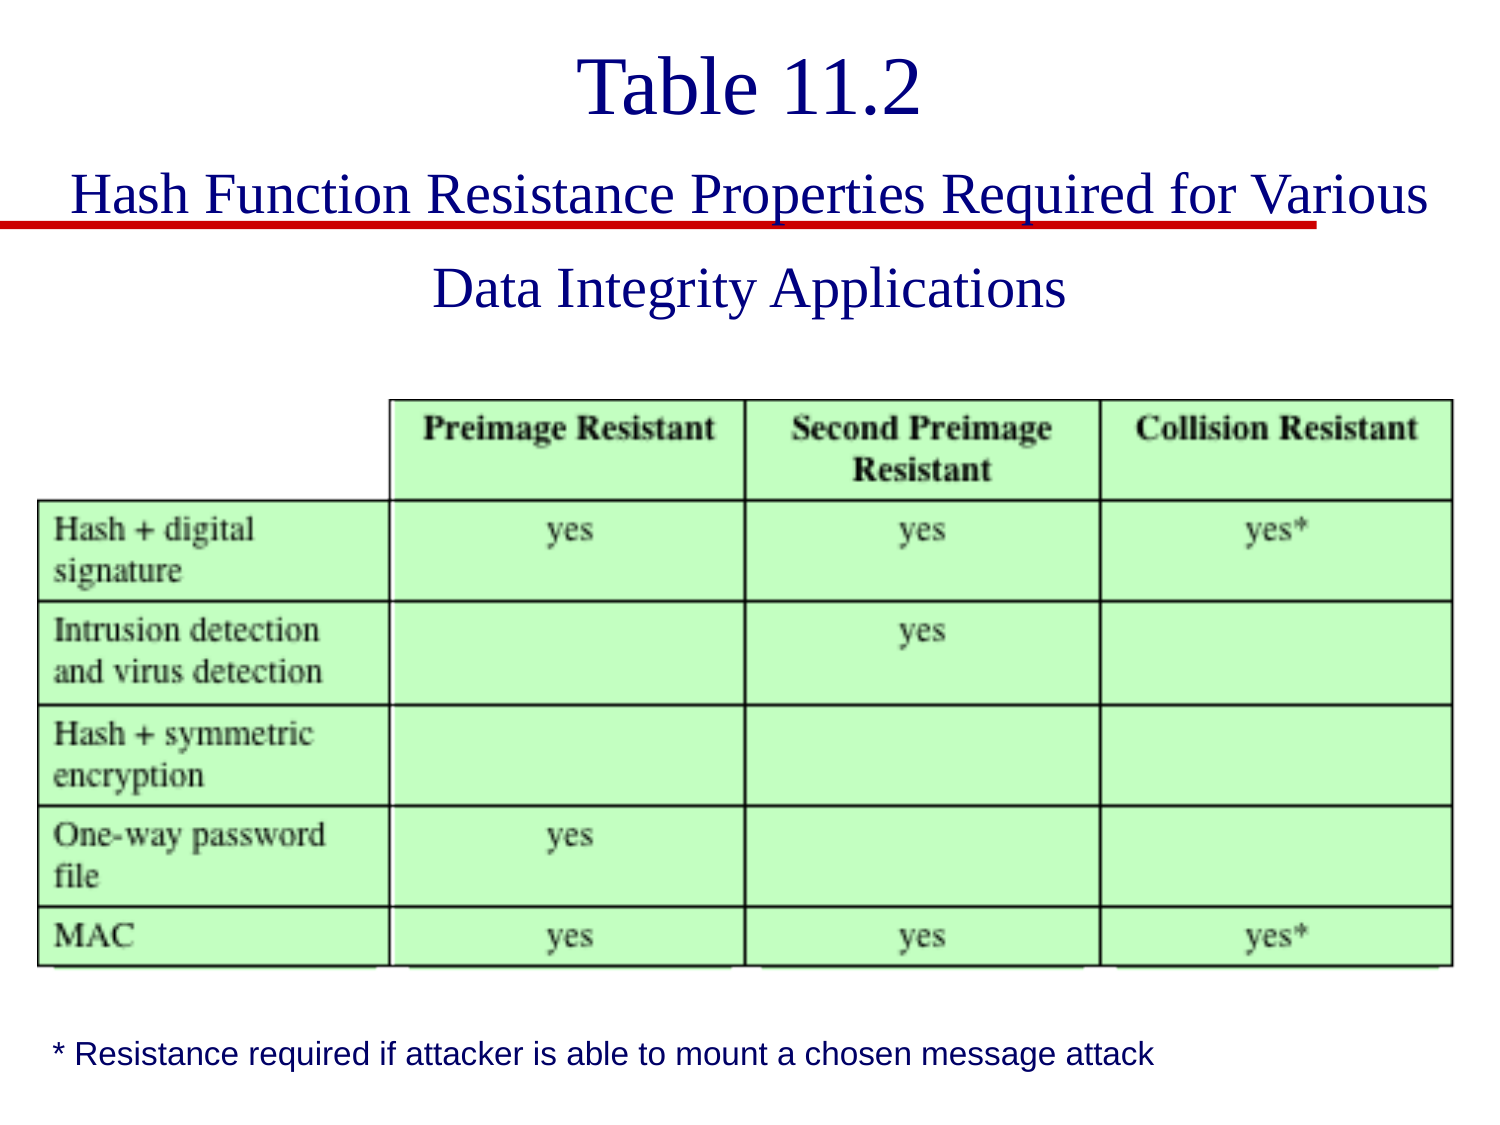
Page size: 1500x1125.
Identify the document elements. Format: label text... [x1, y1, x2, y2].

text_box Table 11.2 Hash Function Resistance Properties Required for Various Data Integrity Applications [0, 62, 1500, 295]
text_box * Resistance required if attacker is able to mount a chosen message attack [37, 1024, 1463, 1080]
picture [37, 399, 1458, 1010]
